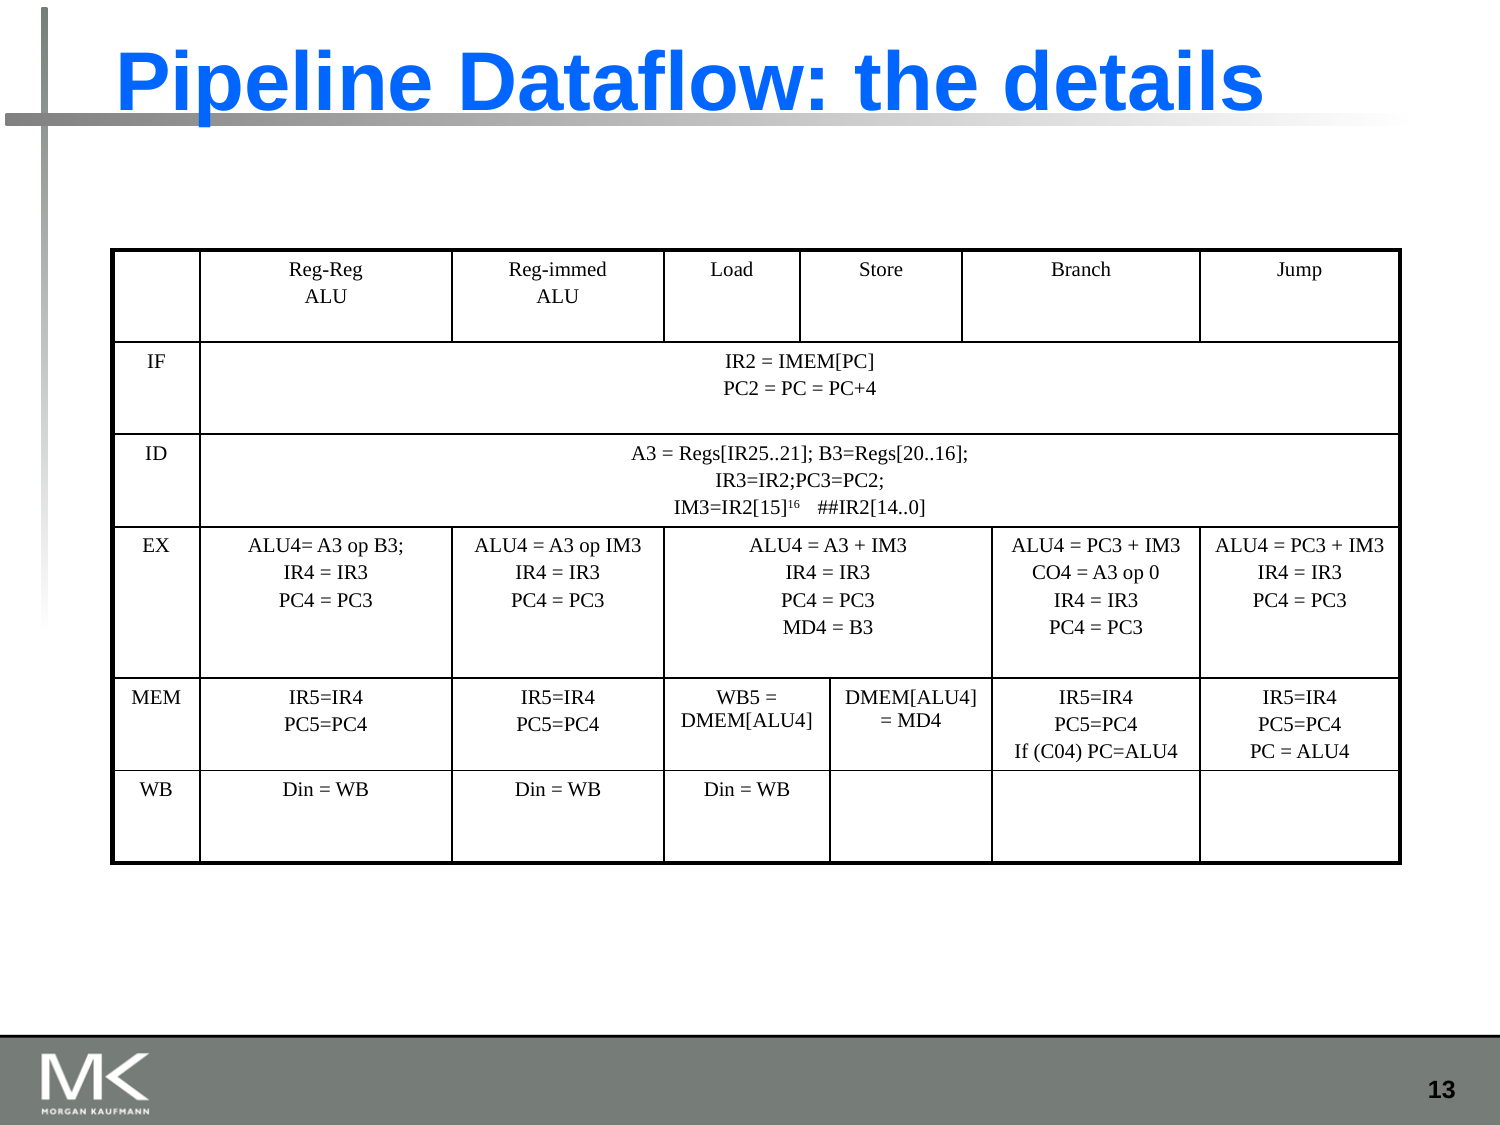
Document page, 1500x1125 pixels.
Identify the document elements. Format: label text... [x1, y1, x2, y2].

table_cell ALU4 = A3 + IM3 IR4 = IR3 PC4 = PC3 MD4 = B3 [665, 528, 991, 677]
table_header Reg-Reg ALU [201, 252, 451, 341]
table_cell Din = WB [665, 771, 829, 861]
table_cell IF [115, 343, 199, 433]
table_cell A3 = Regs[IR25..21]; B3=Regs[20..16]; IR3=IR2;PC3=PC2; IM3=IR2[15]16 ##IR2[14..0] [201, 435, 1398, 526]
table_cell Din = WB [201, 771, 451, 861]
table_cell [993, 771, 1199, 861]
table_cell ID [115, 435, 199, 526]
title Pipeline Dataflow: the details [100, 18, 1460, 135]
table_cell IR5=IR4 PC5=PC4 [453, 679, 663, 770]
picture [29, 1046, 160, 1123]
table_header Reg-immed ALU [453, 252, 663, 341]
table_cell ALU4 = PC3 + IM3 CO4 = A3 op 0 IR4 = IR3 PC4 = PC3 [993, 528, 1199, 677]
table_cell EX [115, 528, 199, 677]
table_cell DMEM[ALU4] = MD4 [831, 679, 991, 770]
table_cell IR5=IR4 PC5=PC4 If (C04) PC=ALU4 [993, 679, 1199, 770]
table_cell ALU4 = PC3 + IM3 IR4 = IR3 PC4 = PC3 [1201, 528, 1398, 677]
table_cell ALU4= A3 op B3; IR4 = IR3 PC4 = PC3 [201, 528, 451, 677]
table_header Jump [1201, 252, 1398, 341]
table_cell IR5=IR4 PC5=PC4 PC = ALU4 [1201, 679, 1398, 770]
table_cell [831, 771, 991, 861]
table_cell Din = WB [453, 771, 663, 861]
table_header Store [801, 252, 961, 341]
table_cell WB [115, 771, 199, 861]
table_cell IR5=IR4 PC5=PC4 [201, 679, 451, 770]
table_cell [1201, 771, 1398, 861]
table_cell MEM [115, 679, 199, 770]
table_header Load [665, 252, 799, 341]
table_cell WB5 = DMEM[ALU4] [665, 679, 829, 770]
table_header [115, 252, 199, 341]
table_header Branch [963, 252, 1199, 341]
table_cell IR2 = IMEM[PC] PC2 = PC = PC+4 [201, 343, 1398, 433]
table_cell ALU4 = A3 op IM3 IR4 = IR3 PC4 = PC3 [453, 528, 663, 677]
